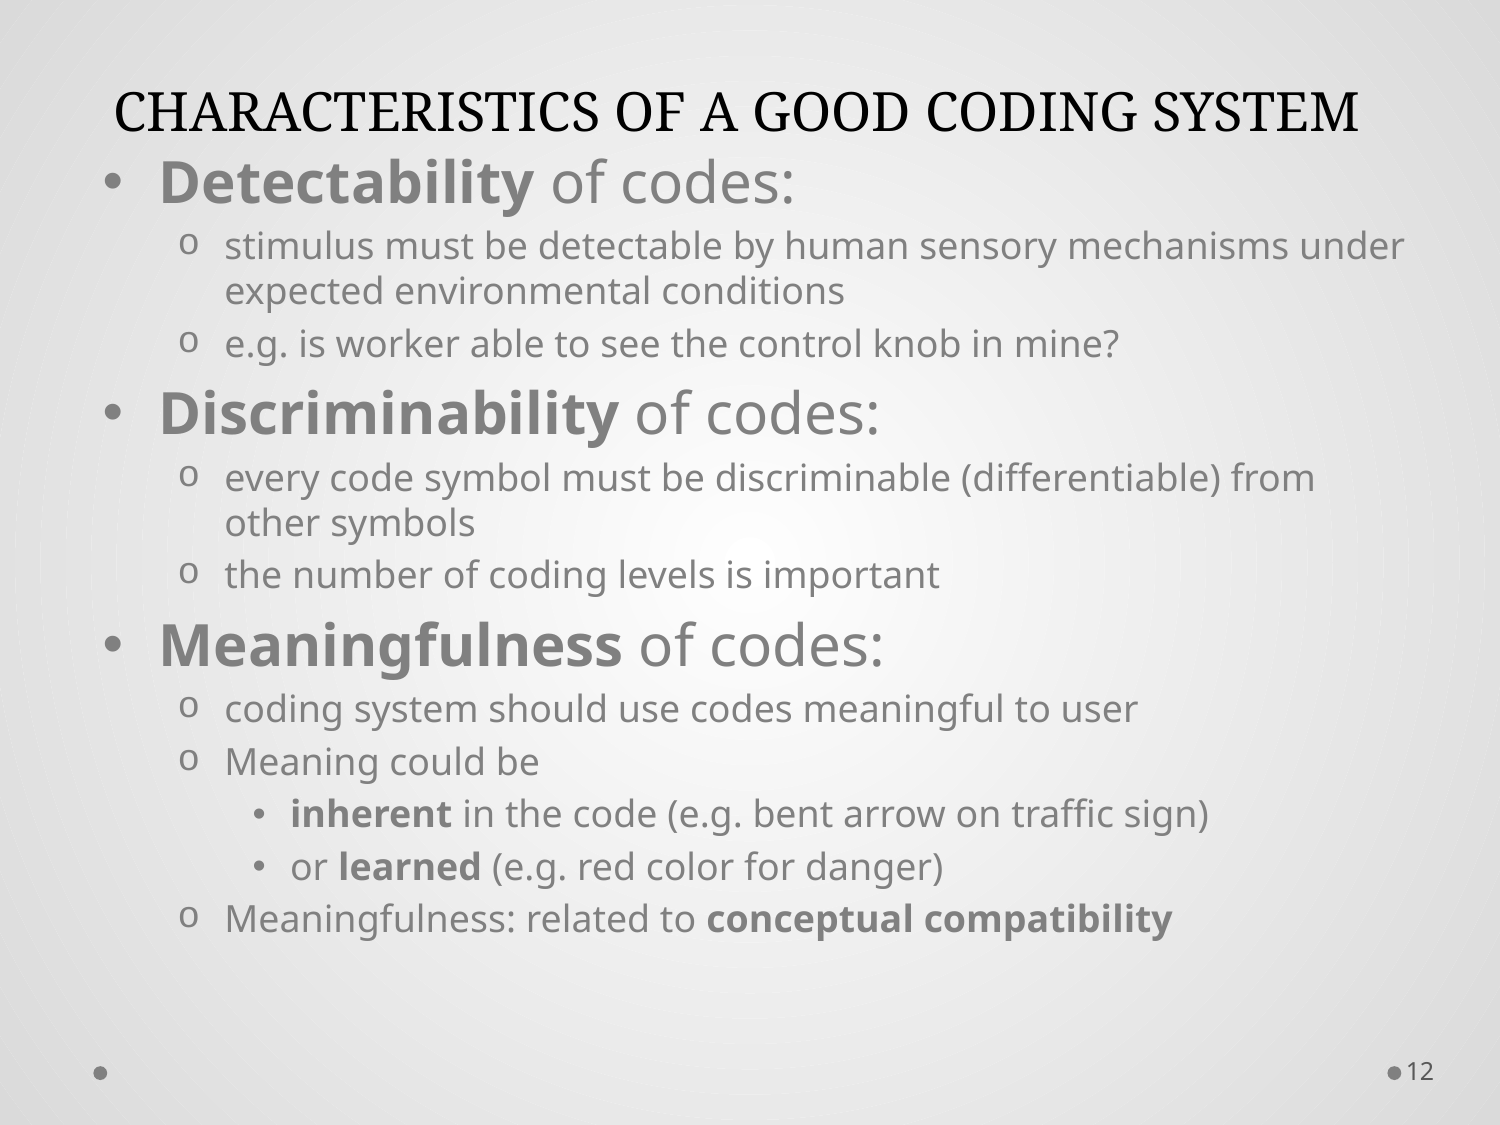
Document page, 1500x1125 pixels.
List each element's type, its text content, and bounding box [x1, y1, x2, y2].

list Detectability of codes: stimulus must be detectable by human sensory mechanisms under expected environmental conditions e.g. is worker able to see the control knob in mine? Discriminability of codes: every code symbol must be discriminable (differentiable) from other symbols the number of coding levels is important Meaningfulness of codes: coding system should use codes meaningful to user Meaning could be inherent in the code (e.g. bent arrow on traffic sign) or learned (e.g. red color for danger) Meaningfulness: related to conceptual compatibility [87, 137, 1438, 1100]
slide_number 12 [1401, 1042, 1494, 1103]
title CHARACTERISTICS OF A GOOD CODING SYSTEM [62, 50, 1413, 150]
